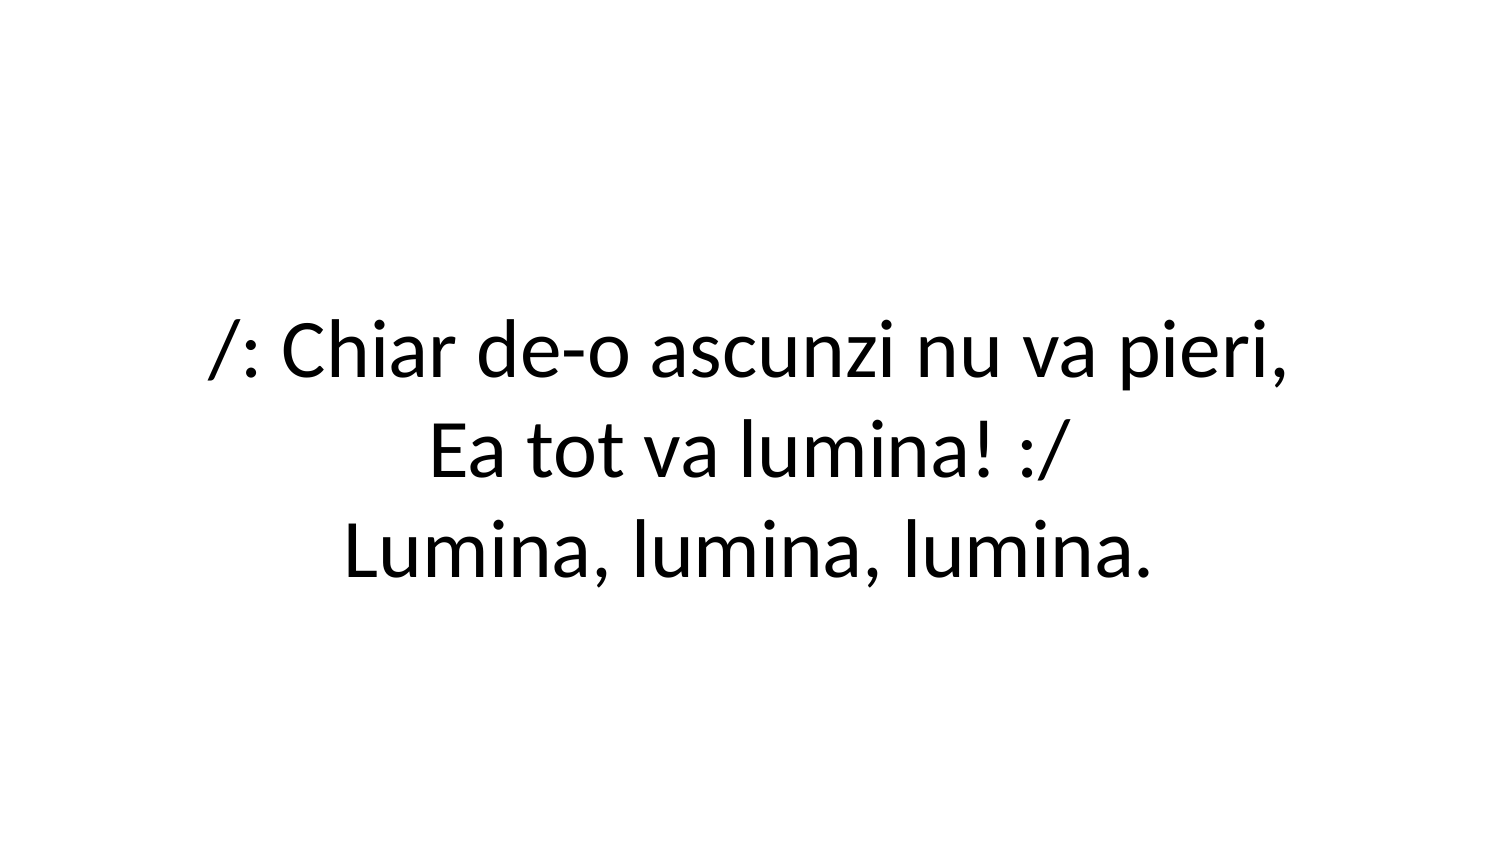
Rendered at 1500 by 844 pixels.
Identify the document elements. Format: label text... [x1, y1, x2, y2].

text_box /: Chiar de-o ascunzi nu va pieri, Ea tot va lumina! :/ Lumina, lumina, lumina. [193, 242, 1306, 602]
